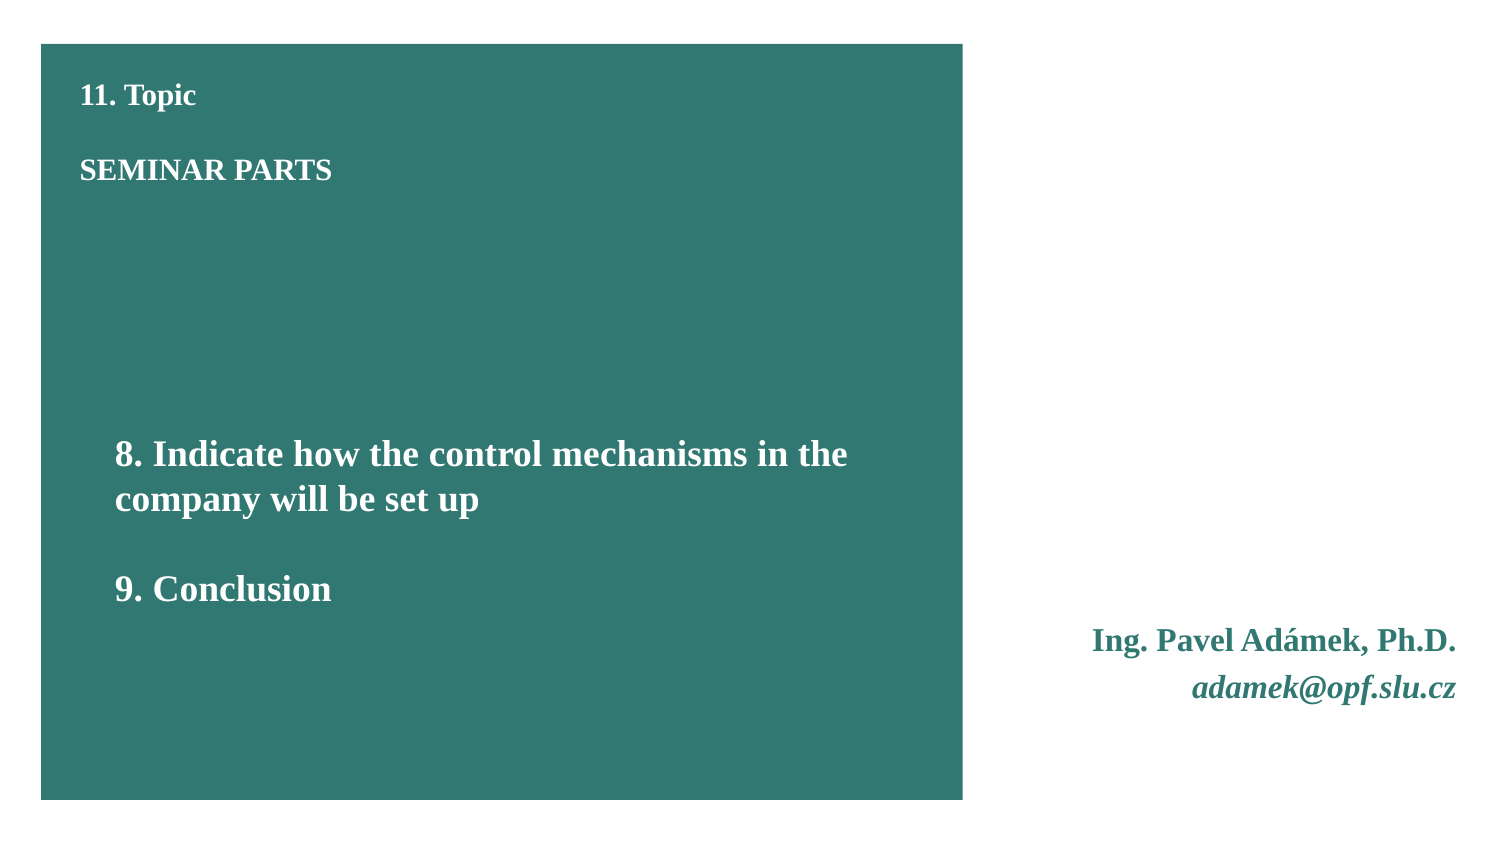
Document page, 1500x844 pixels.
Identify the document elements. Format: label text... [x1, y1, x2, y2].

title 11. Topic SEMINAR PARTS [64, 67, 904, 269]
text_box [39, 42, 965, 802]
text_box Ing. Pavel Adámek, Ph.D. adamek@opf.slu.cz [974, 610, 1472, 800]
text_box 8. Indicate how the control mechanisms in the company will be set up 9. Conclusion [100, 421, 928, 662]
